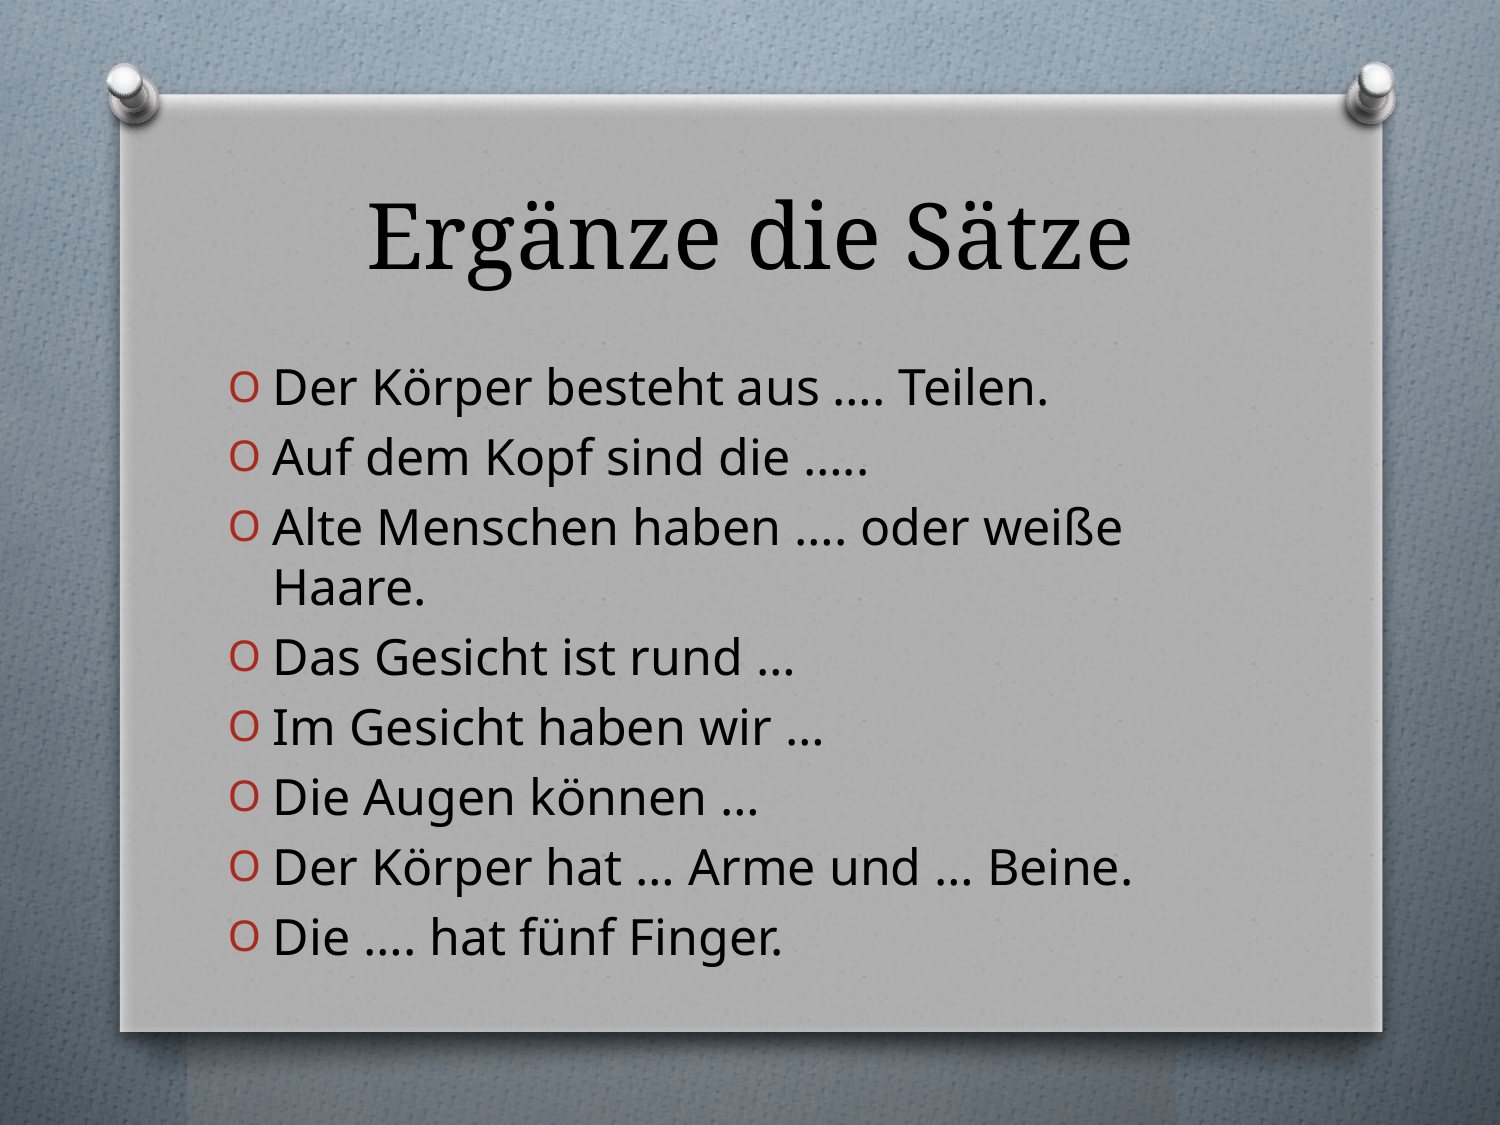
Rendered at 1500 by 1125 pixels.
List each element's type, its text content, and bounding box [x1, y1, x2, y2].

picture [1317, 35, 1439, 156]
list Der Körper besteht aus …. Teilen. Auf dem Kopf sind die ….. Alte Menschen haben …. oder weiße Haare. Das Gesicht ist rund … Im Gesicht haben wir … Die Augen können … Der Körper hat … Arme und … Beine. Die …. hat fünf Finger. [213, 348, 1306, 939]
title Ergänze die Sätze [179, 134, 1323, 332]
picture [75, 29, 198, 153]
